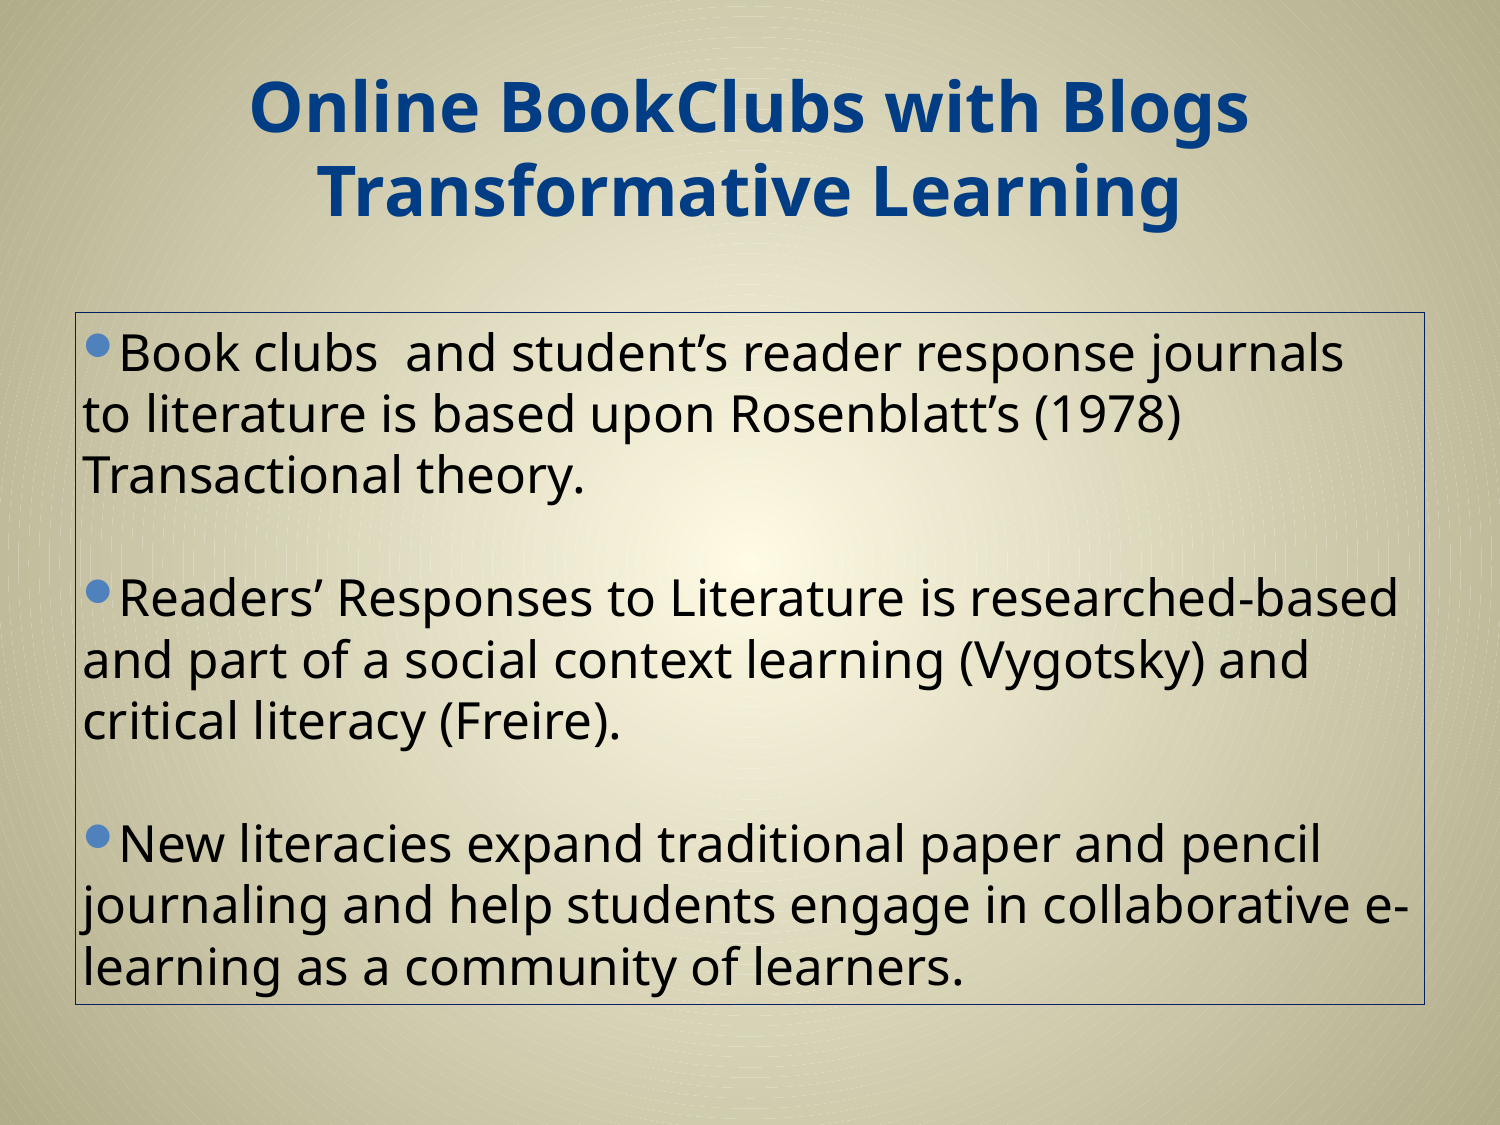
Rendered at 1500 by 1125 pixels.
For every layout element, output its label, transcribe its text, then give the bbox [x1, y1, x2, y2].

title Online BookClubs with Blogs Transformative Learning [75, 50, 1425, 238]
list Book clubs and student’s reader response journals to literature is based upon Rosenblatt’s (1978) Transactional theory. Readers’ Responses to Literature is researched-based and part of a social context learning (Vygotsky) and critical literacy (Freire). New literacies expand traditional paper and pencil journaling and help students engage in collaborative e-learning as a community of learners. [75, 312, 1425, 1005]
